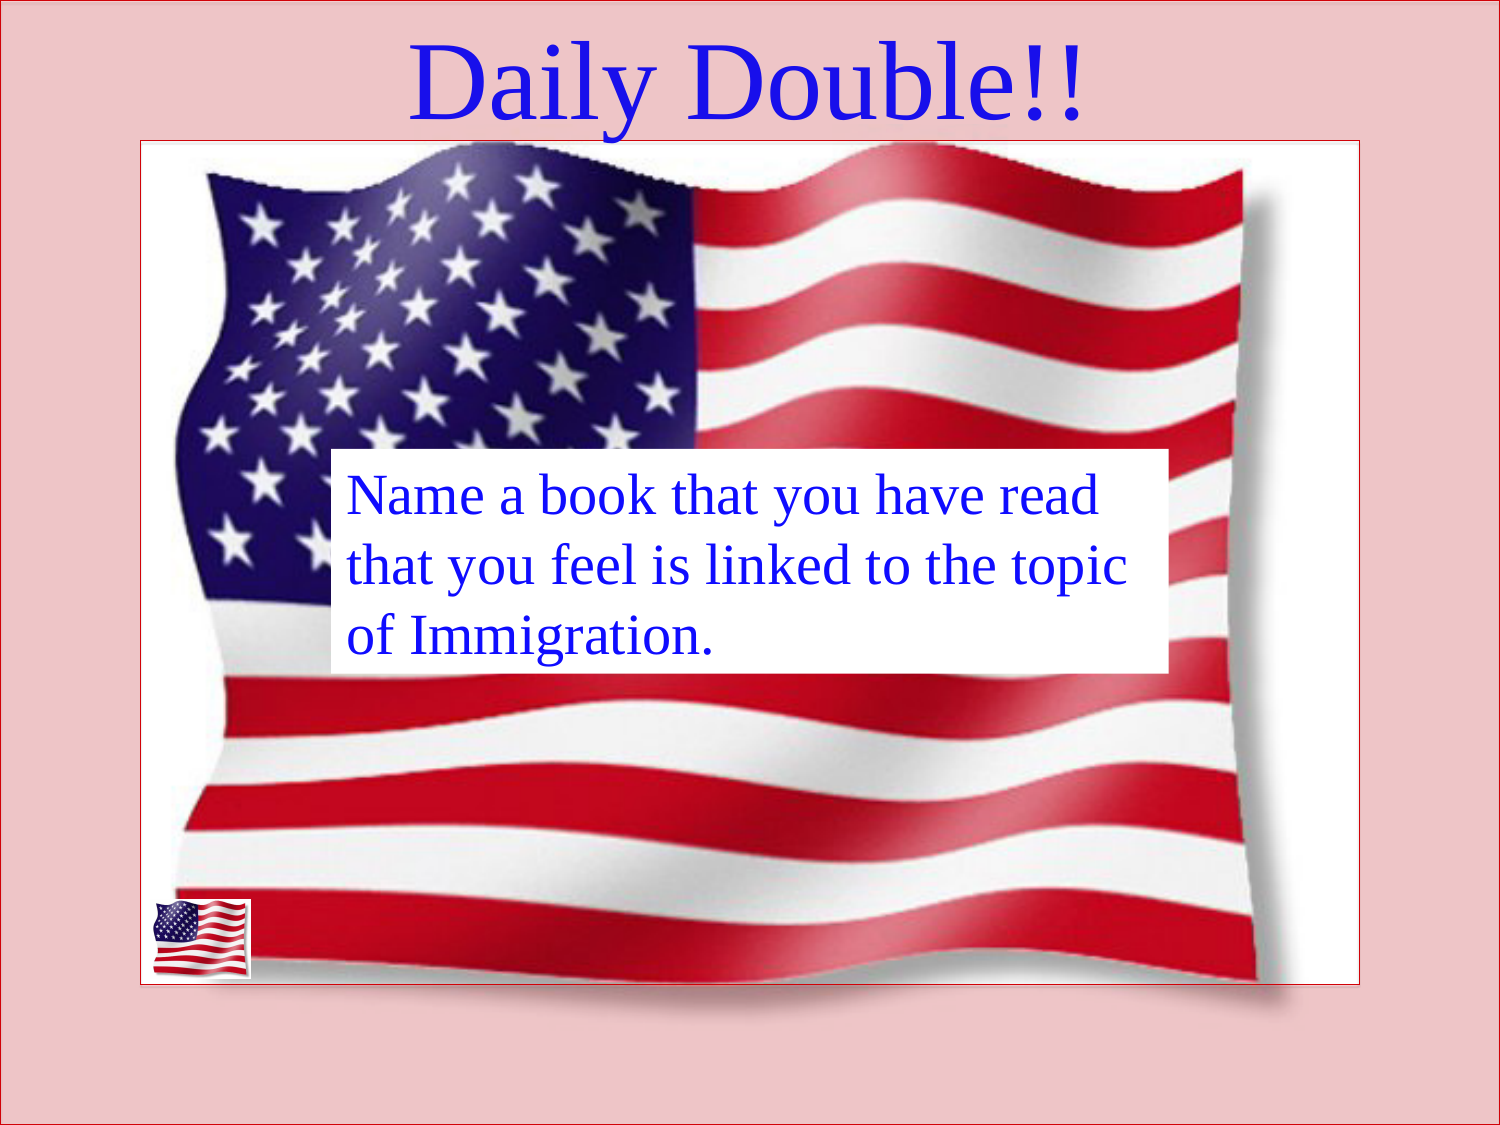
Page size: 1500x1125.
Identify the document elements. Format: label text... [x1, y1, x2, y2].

text_box [0, 0, 1500, 1125]
text_box Daily Double!! [392, 0, 1108, 123]
picture [137, 124, 1313, 1033]
